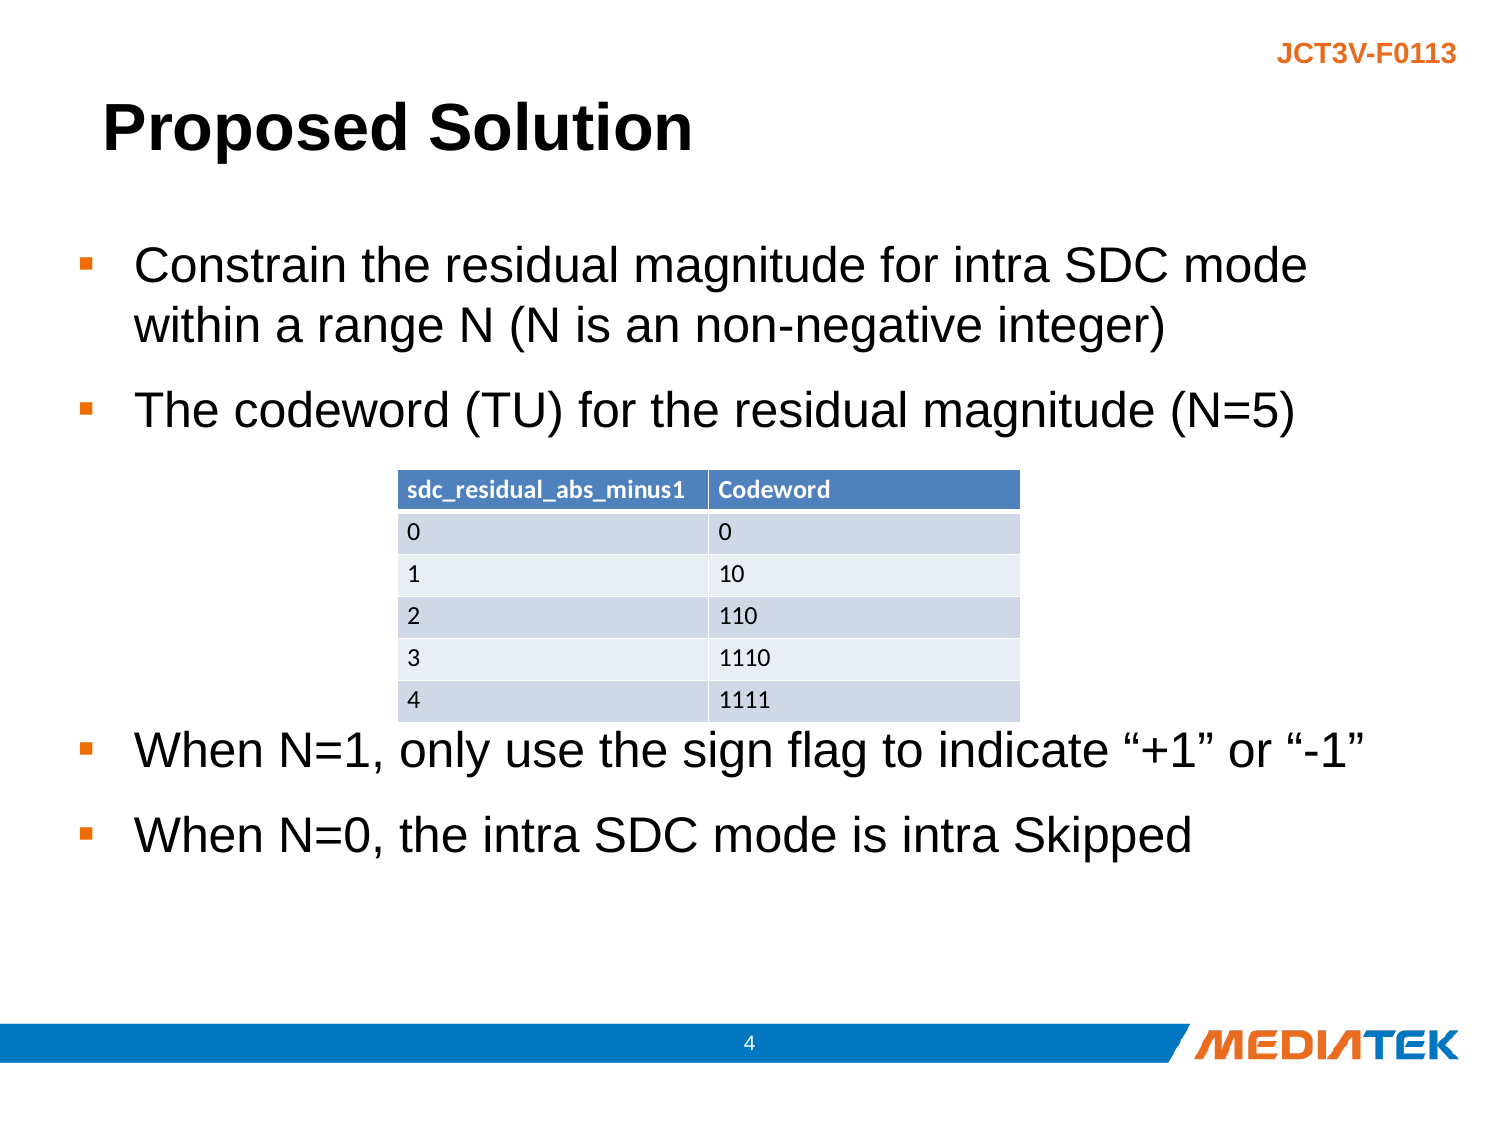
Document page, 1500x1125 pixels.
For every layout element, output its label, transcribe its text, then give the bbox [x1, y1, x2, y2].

picture [0, 1023, 711, 1063]
title Proposed Solution [87, 46, 1410, 201]
list Constrain the residual magnitude for intra SDC mode within a range N (N is an non-negative integer) The codeword (TU) for the residual magnitude (N=5) When N=1, only use the sign flag to indicate “+1” or “-1” When N=0, the intra SDC mode is intra Skipped [62, 224, 1424, 1051]
slide_number 3 [711, 1022, 789, 1090]
picture [789, 1023, 1459, 1063]
picture [383, 455, 1032, 735]
